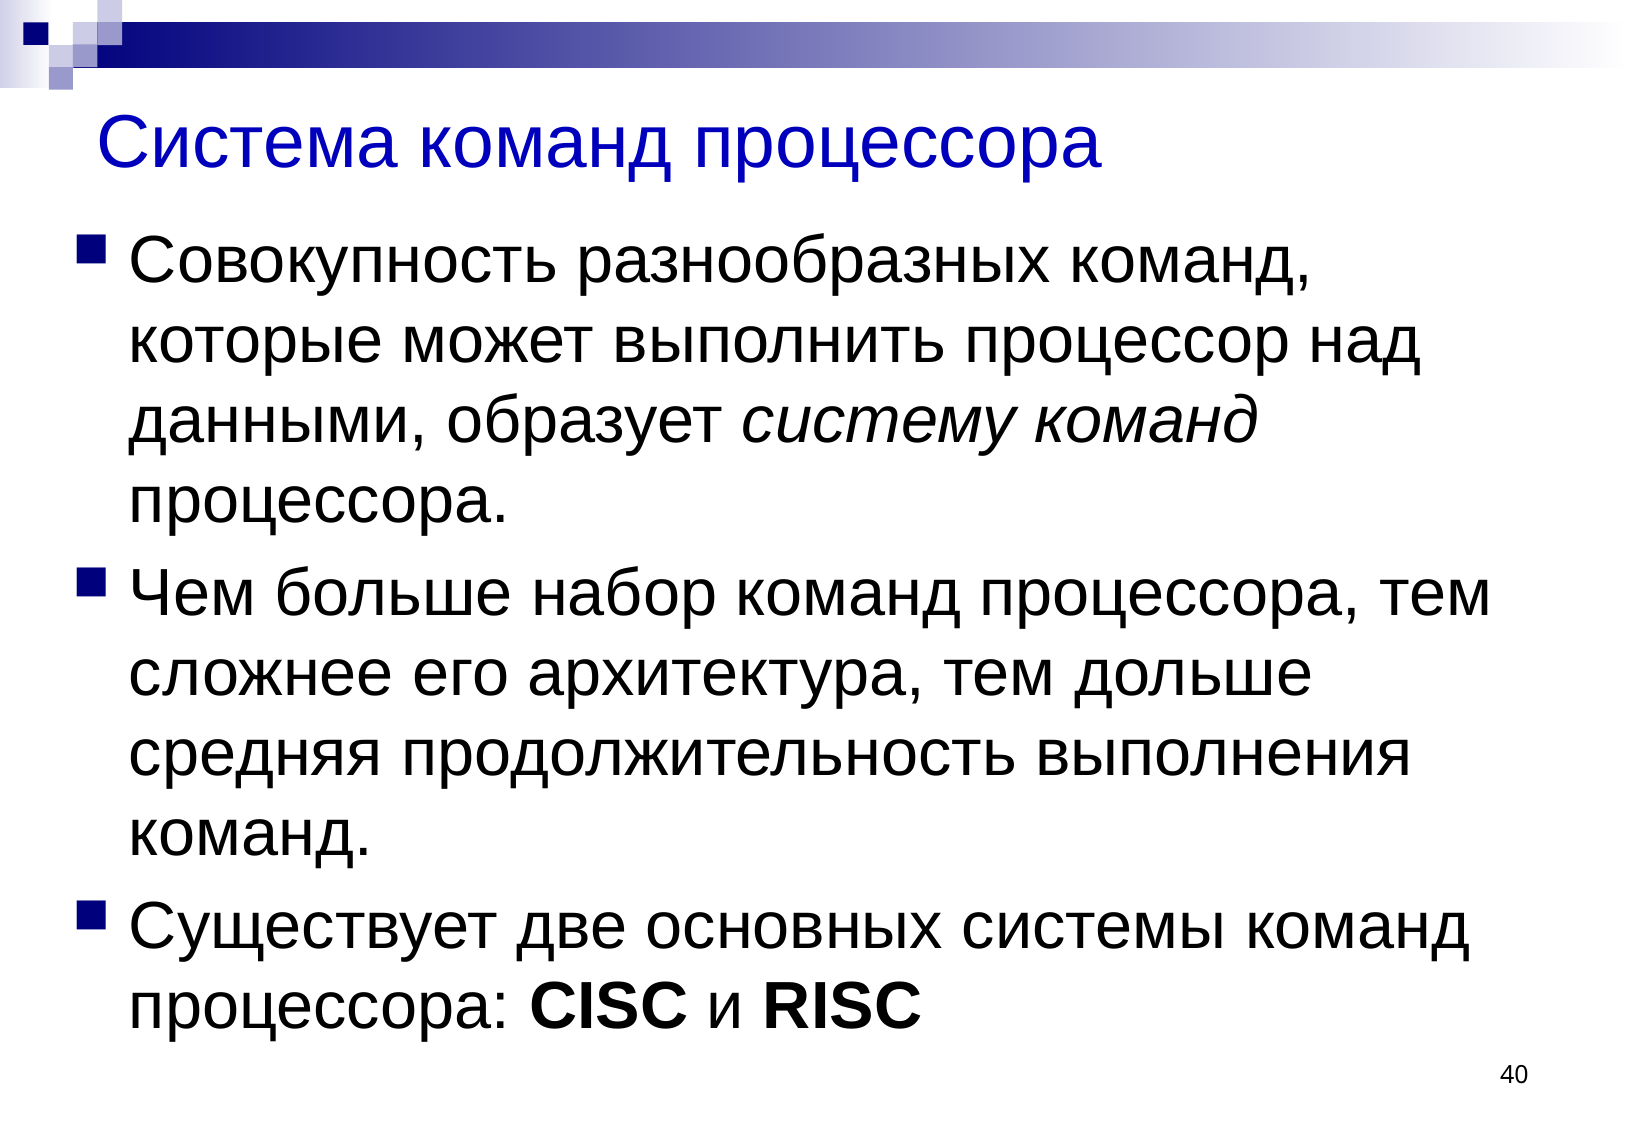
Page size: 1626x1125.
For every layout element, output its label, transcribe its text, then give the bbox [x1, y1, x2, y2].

title Система команд процессора [81, 101, 1544, 173]
list Совокупность разнообразных команд, которые может выполнить процессор над данными, образует систему команд процессора. Чем больше набор команд процессора, тем сложнее его архитектура, тем дольше средняя продолжительность выполнения команд. Существует две основных системы команд процессора: CISC и RISC [57, 208, 1521, 1059]
slide_number 40 [1164, 1025, 1544, 1100]
